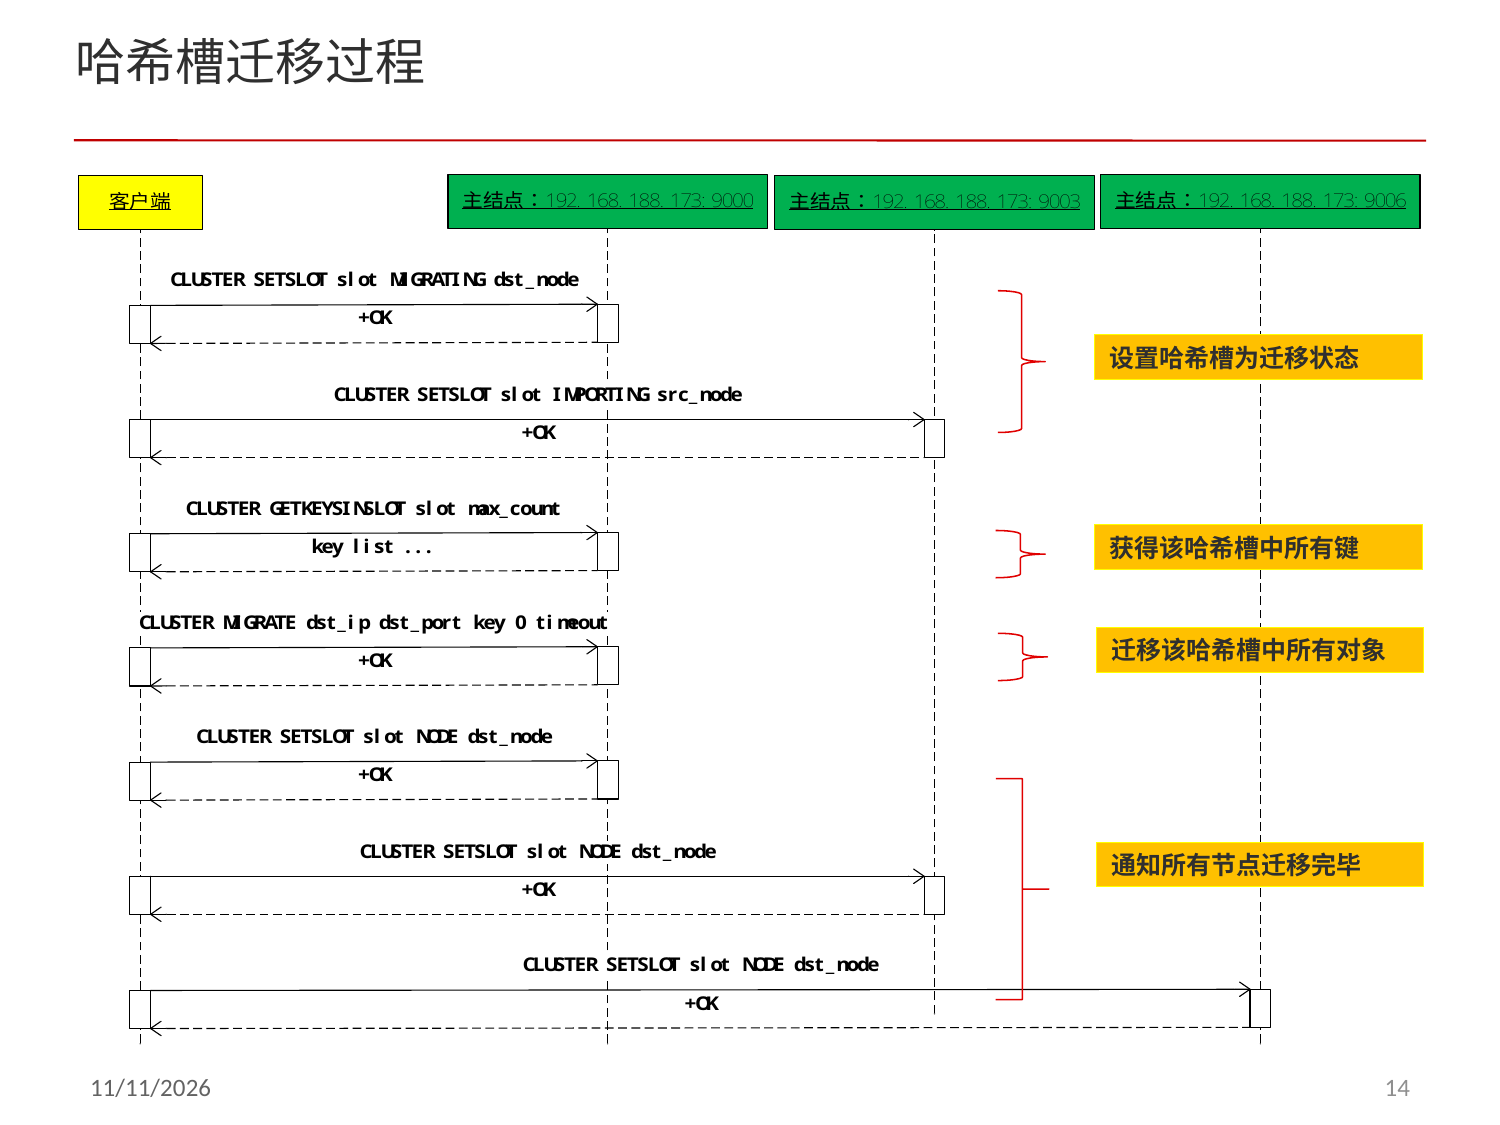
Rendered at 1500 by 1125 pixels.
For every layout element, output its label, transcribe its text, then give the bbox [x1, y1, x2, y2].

title 哈希槽迁移过程 [75, 30, 1235, 136]
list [74, 171, 1424, 1047]
